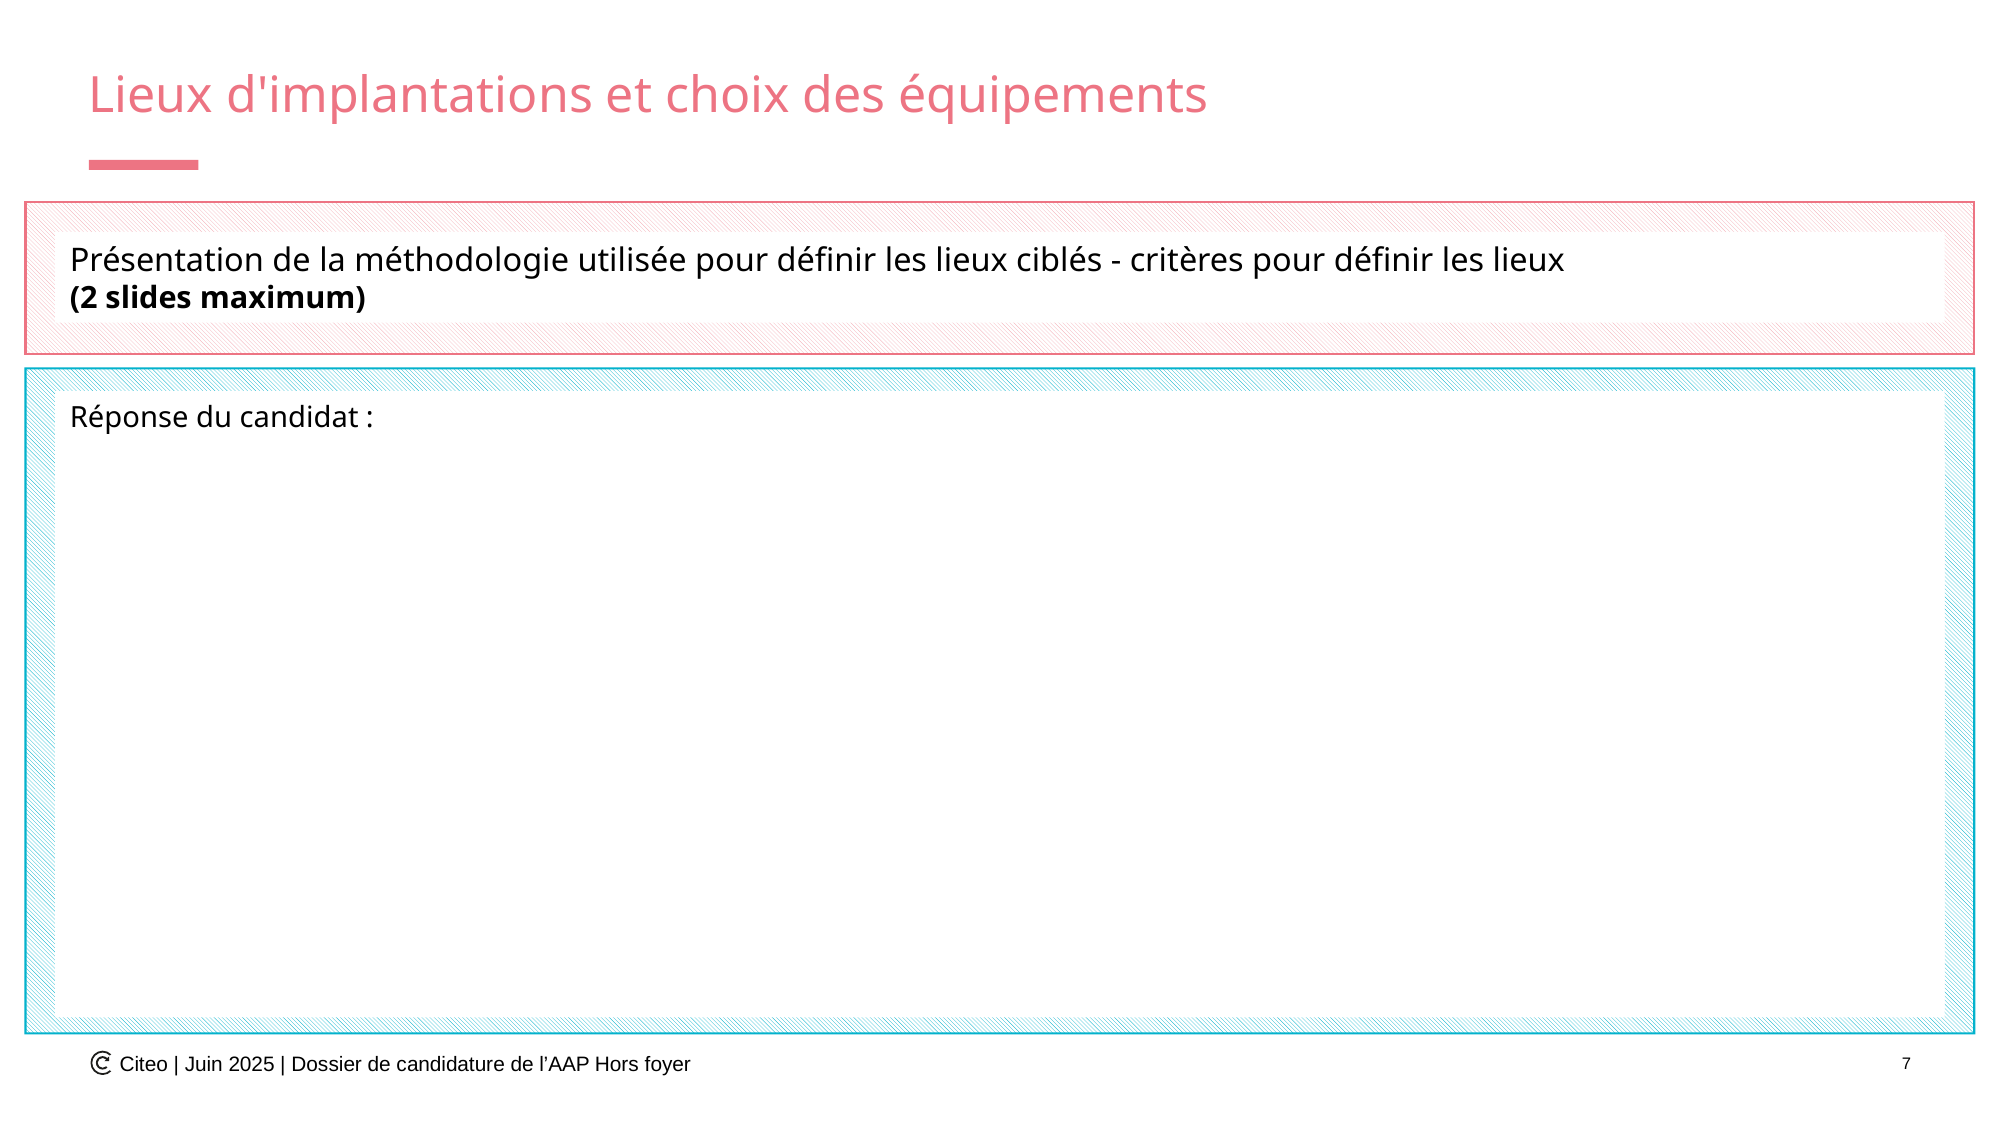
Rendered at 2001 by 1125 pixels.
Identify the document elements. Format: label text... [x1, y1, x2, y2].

title Lieux d'implantations et choix des équipements [73, 31, 1910, 165]
slide_number 7 [1808, 1035, 1927, 1094]
footer Citeo | Juin 2025 | Dossier de candidature de l’AAP Hors foyer [119, 1035, 1799, 1093]
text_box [25, 202, 1975, 1034]
